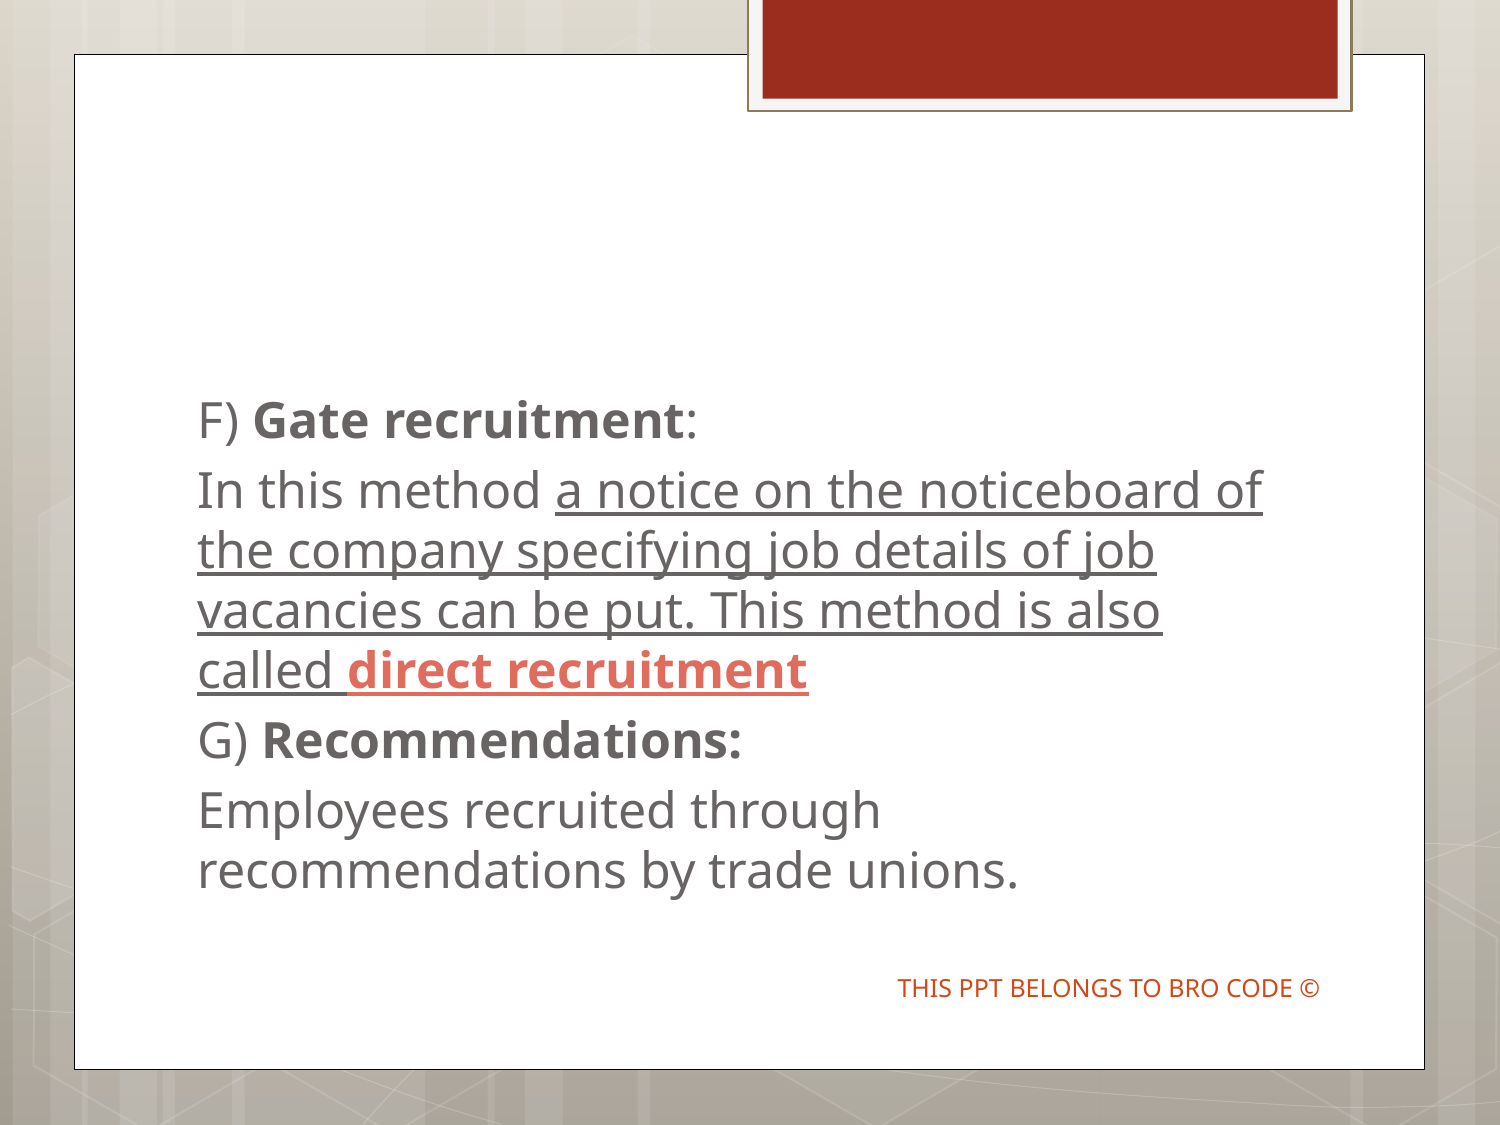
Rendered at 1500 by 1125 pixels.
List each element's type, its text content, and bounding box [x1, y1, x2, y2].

footer THIS PPT BELONGS TO BRO CODE © [761, 960, 1336, 1020]
list F) Gate recruitment: In this method a notice on the noticeboard of the company specifying job details of job vacancies can be put. This method is also called direct recruitment G) Recommendations: Employees recruited through recommendations by trade unions. [171, 381, 1283, 957]
